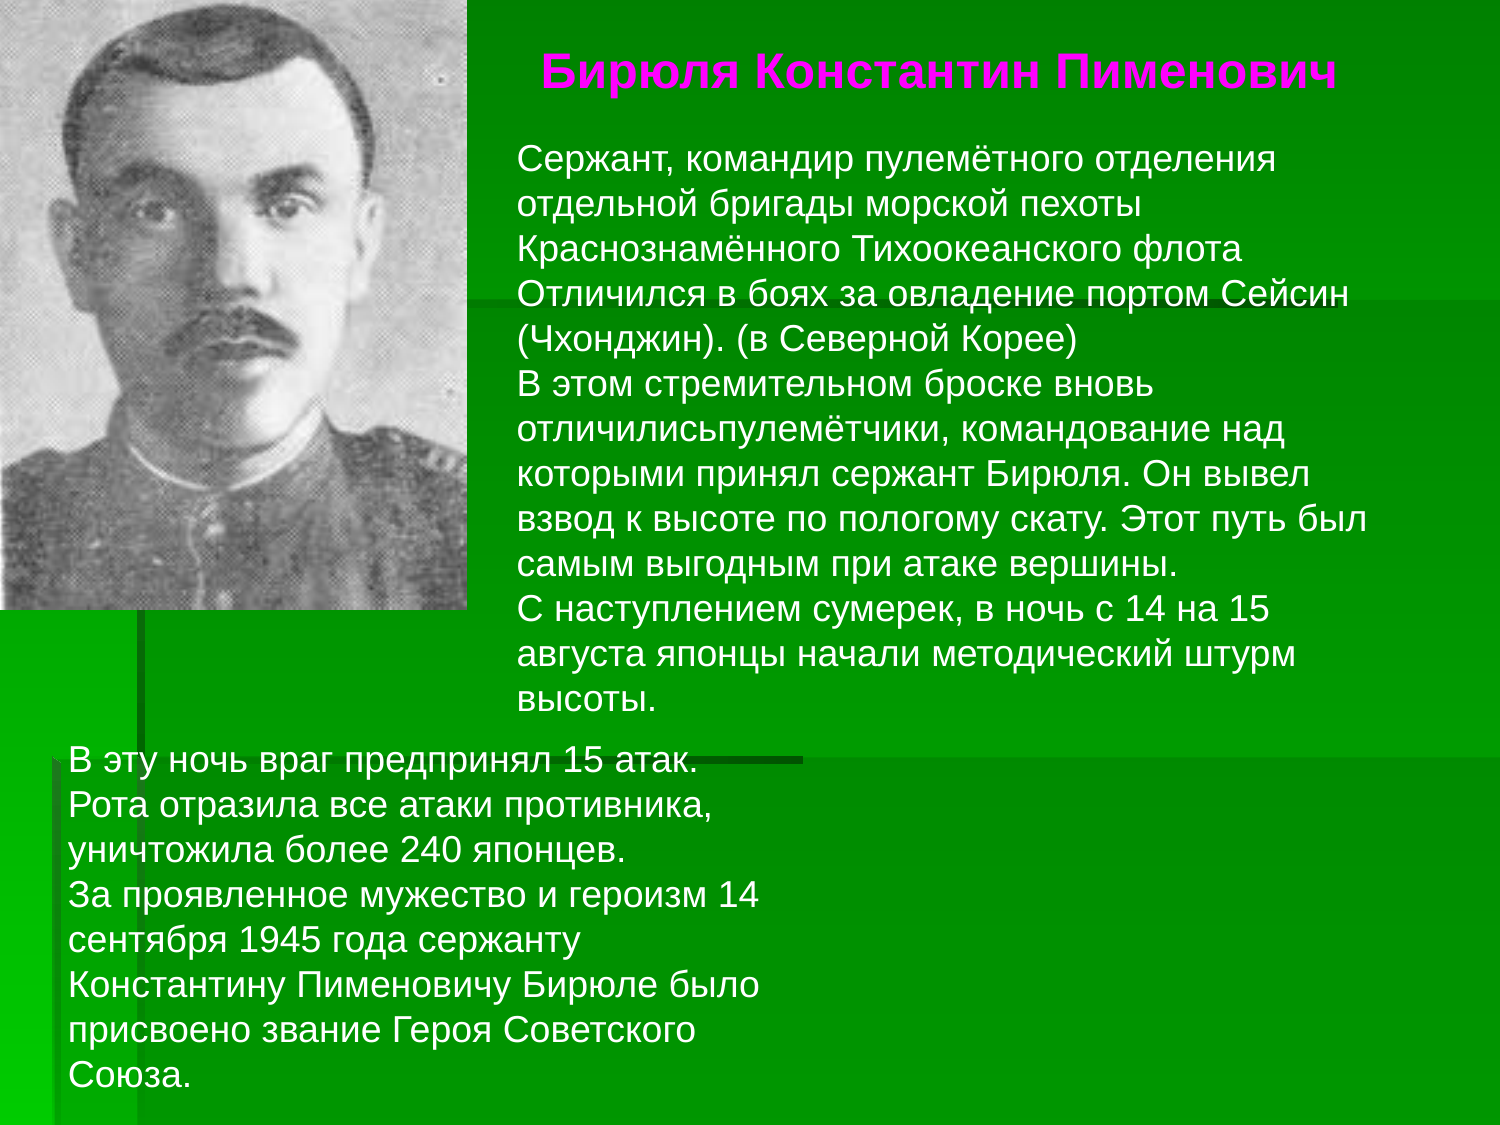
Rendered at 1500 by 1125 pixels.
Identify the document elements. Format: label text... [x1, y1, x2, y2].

picture [0, 0, 467, 610]
text_box Бирюля Константин Пименович [525, 30, 1354, 106]
text_box В эту ночь враг предпринял 15 атак. Рота отразила все атаки противника, уничтожила более 240 японцев. За проявленное мужество и героизм 14 сентября 1945 года сержанту Константину Пименовичу Бирюле было присвоено звание Героя Советского Союза. [53, 727, 802, 1103]
text_box Сержант, командир пулемётного отделения отдельной бригады морской пехоты Краснознамённого Тихоокеанского флота Отличился в боях за овладение портом Сейсин (Чхонджин). (в Северной Корее) В этом стремительном броске вновь отличилисьпулемётчики, командование над которыми принял сержант Бирюля. Он вывел взвод к высоте по пологому скату. Этот путь был самым выгодным при атаке вершины. С наступлением сумерек, в ночь с 14 на 15 августа японцы начали методический штурм высоты. [501, 126, 1400, 816]
